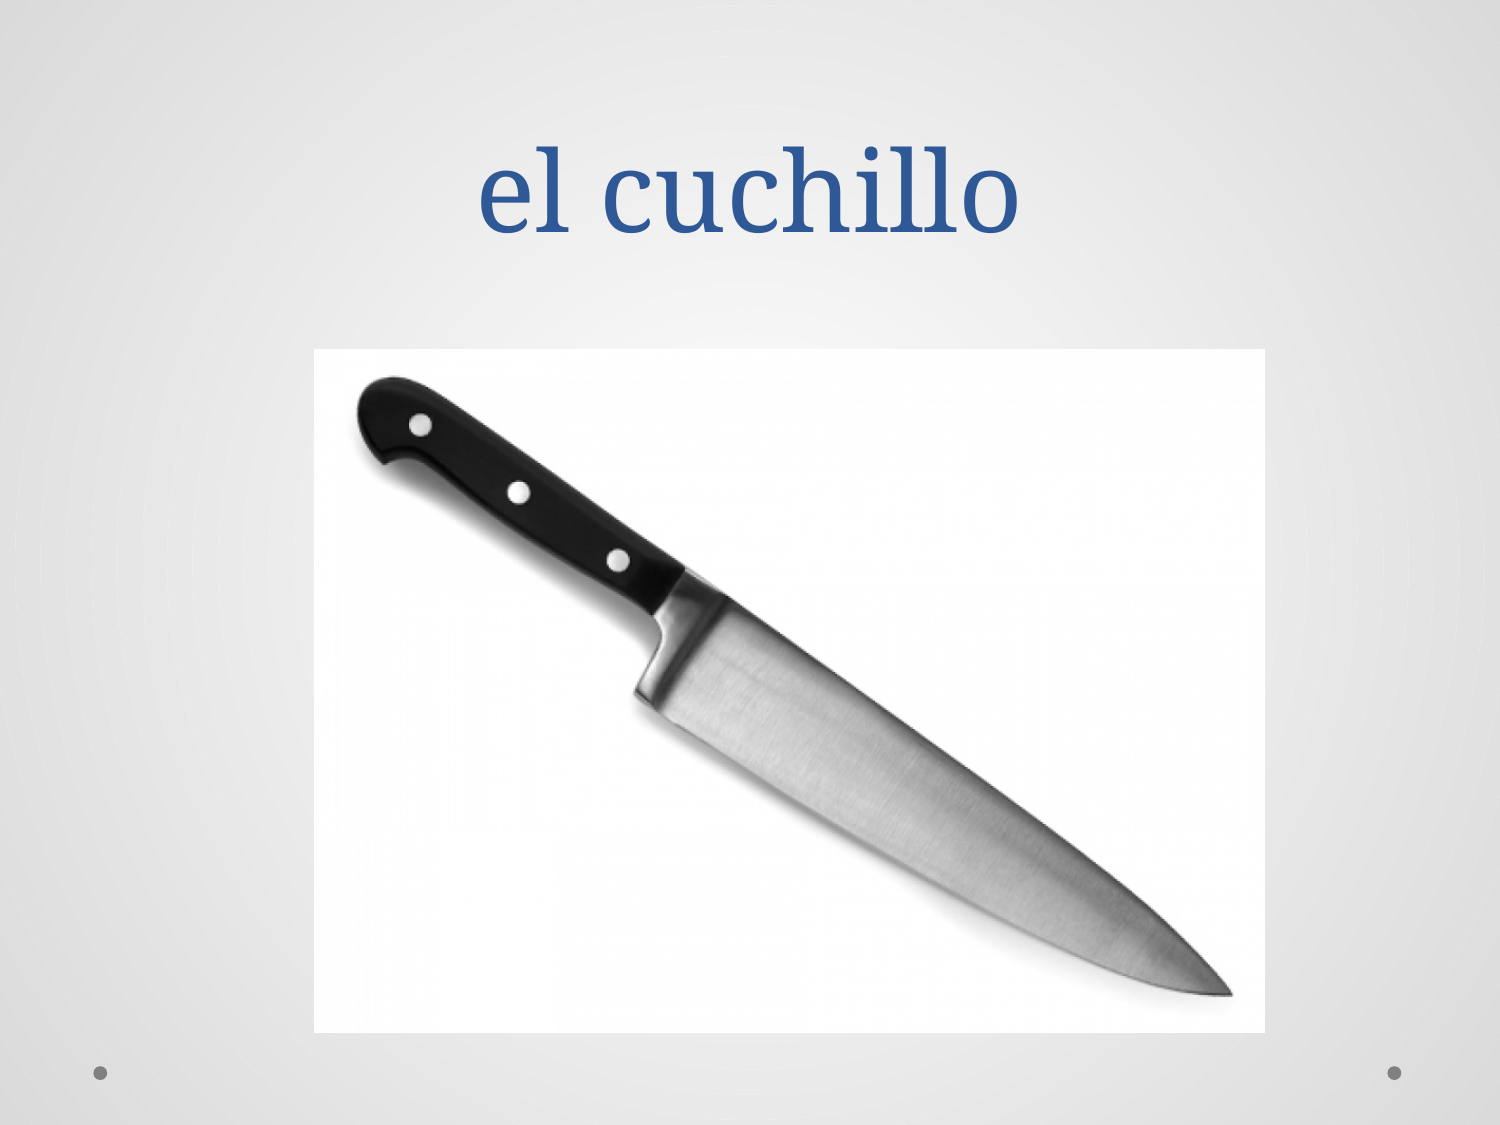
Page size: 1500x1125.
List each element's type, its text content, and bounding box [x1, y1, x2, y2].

picture [313, 348, 1265, 1034]
title el cuchillo [75, 0, 1425, 263]
